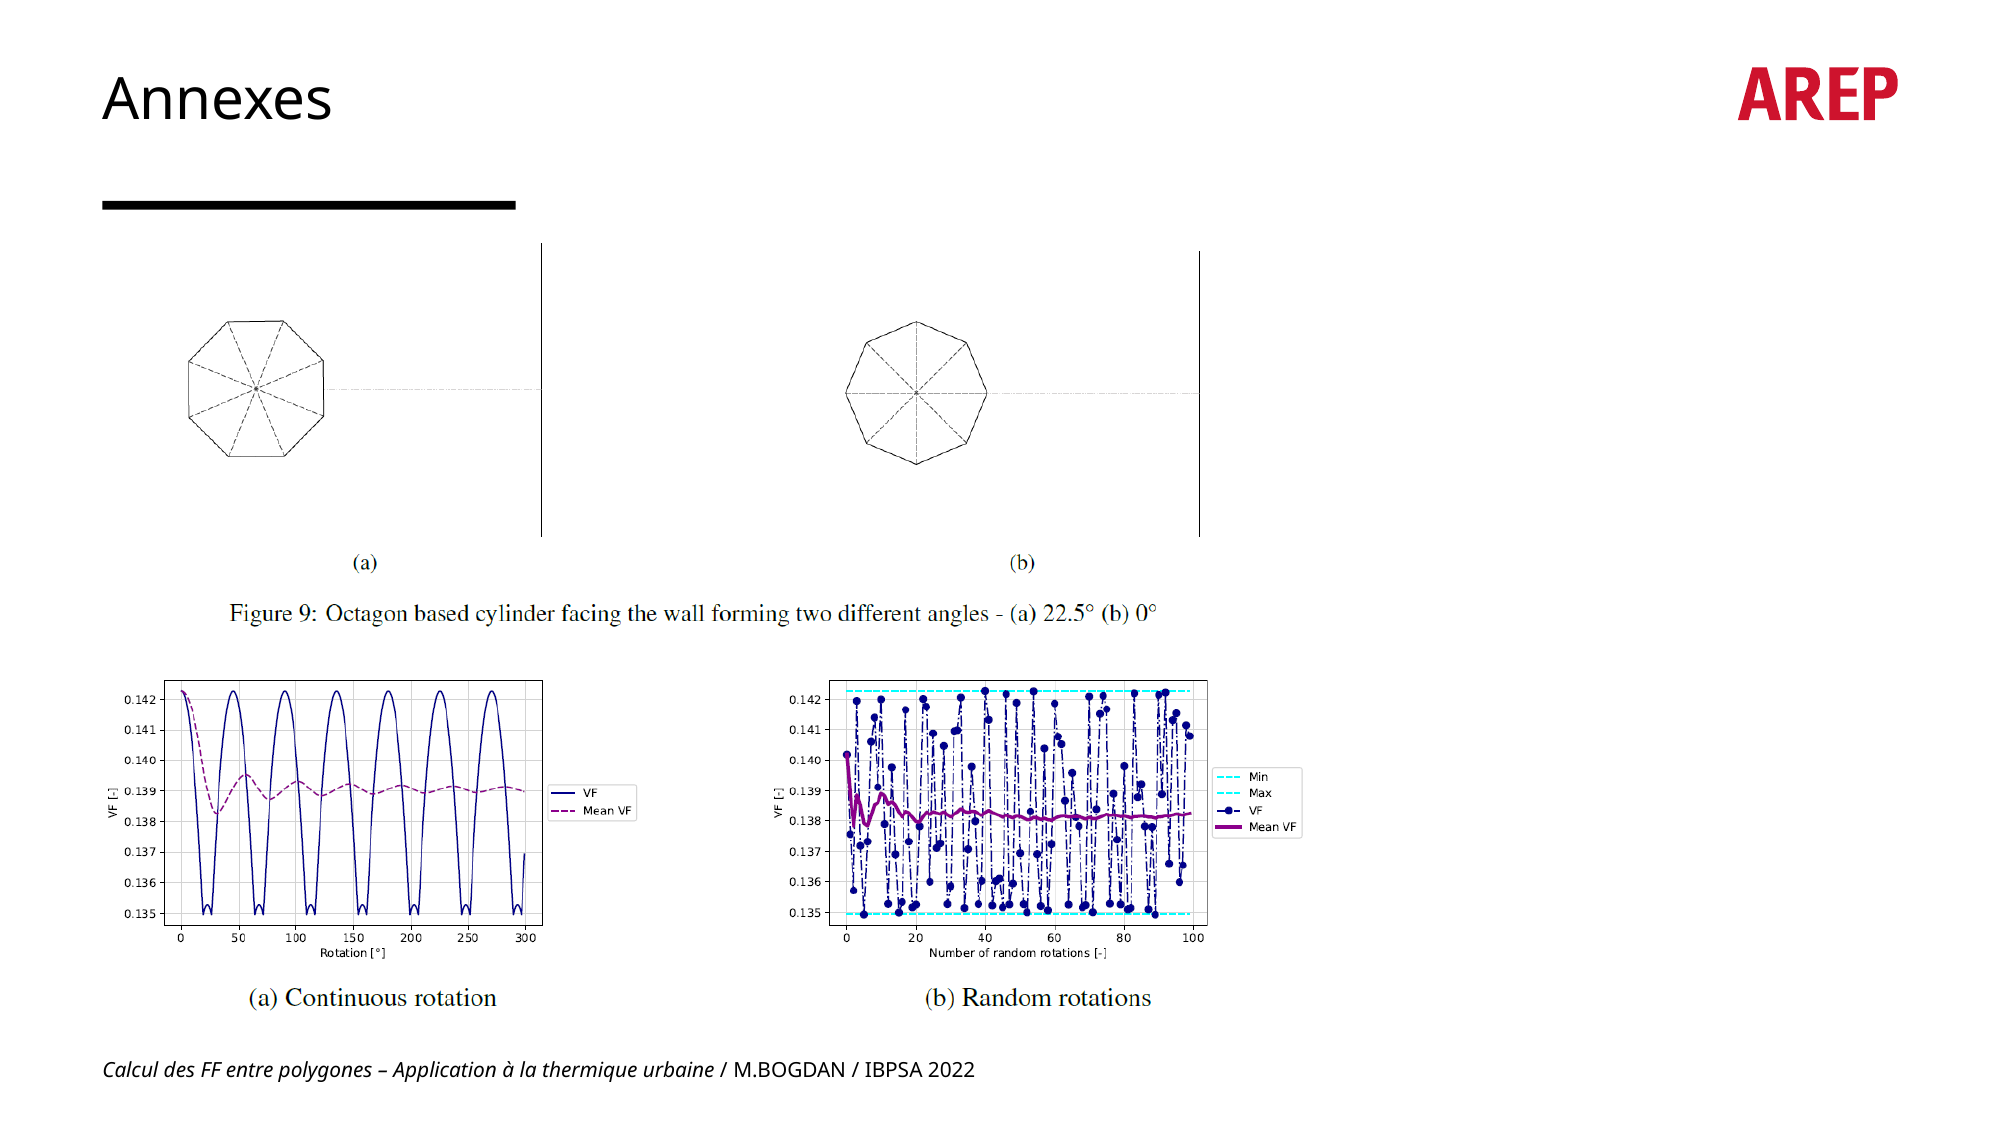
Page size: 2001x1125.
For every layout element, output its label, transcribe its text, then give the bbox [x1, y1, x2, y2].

picture [92, 656, 1334, 1026]
title Annexes [102, 68, 1284, 133]
picture [172, 218, 1213, 641]
